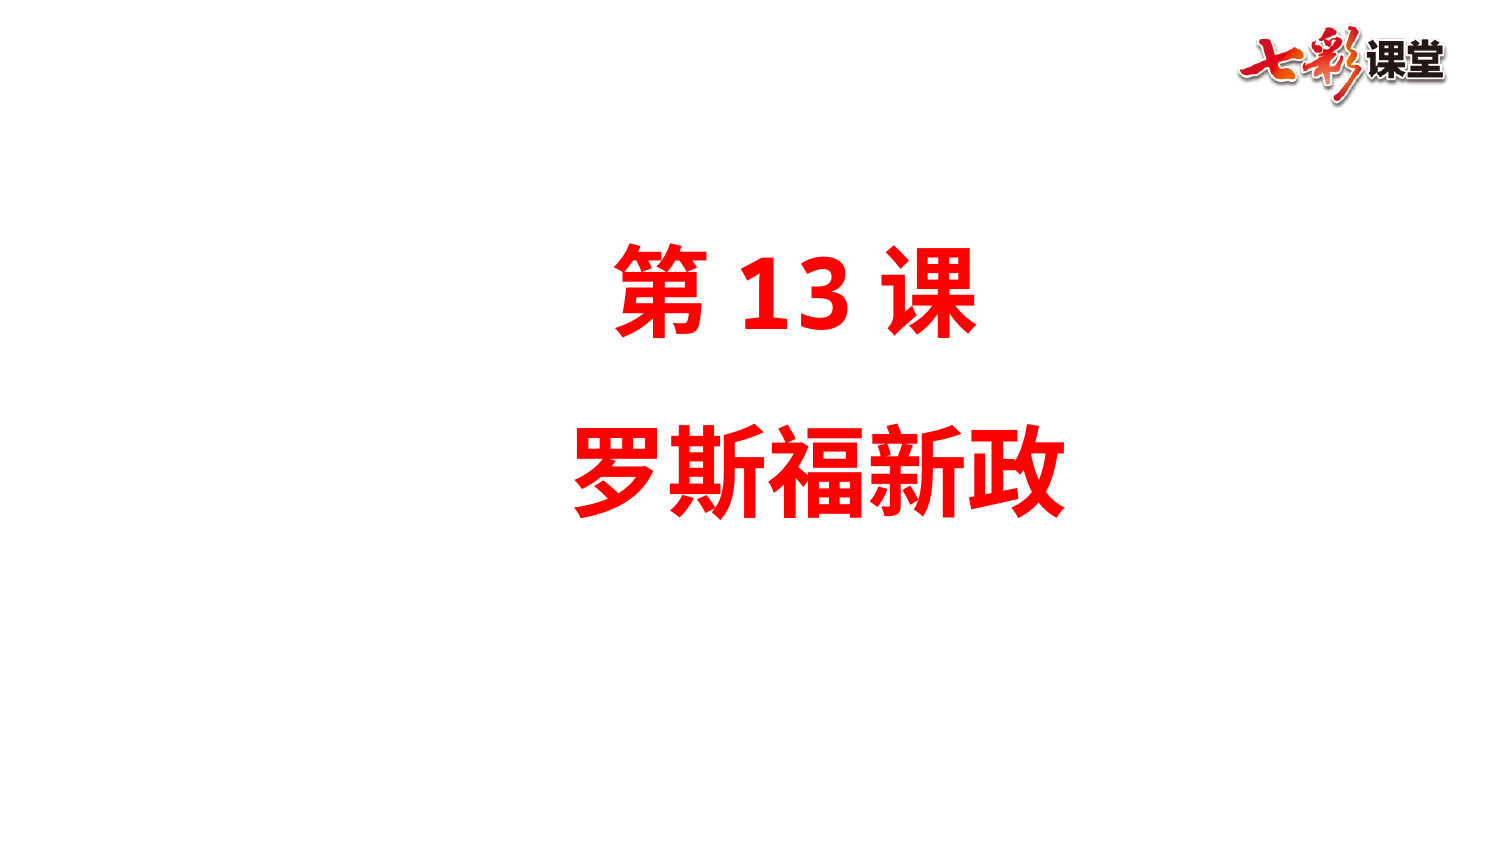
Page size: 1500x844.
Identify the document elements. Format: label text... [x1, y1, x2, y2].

picture [1234, 20, 1451, 108]
text_box 第13课 罗斯福新政 [206, 161, 1382, 537]
